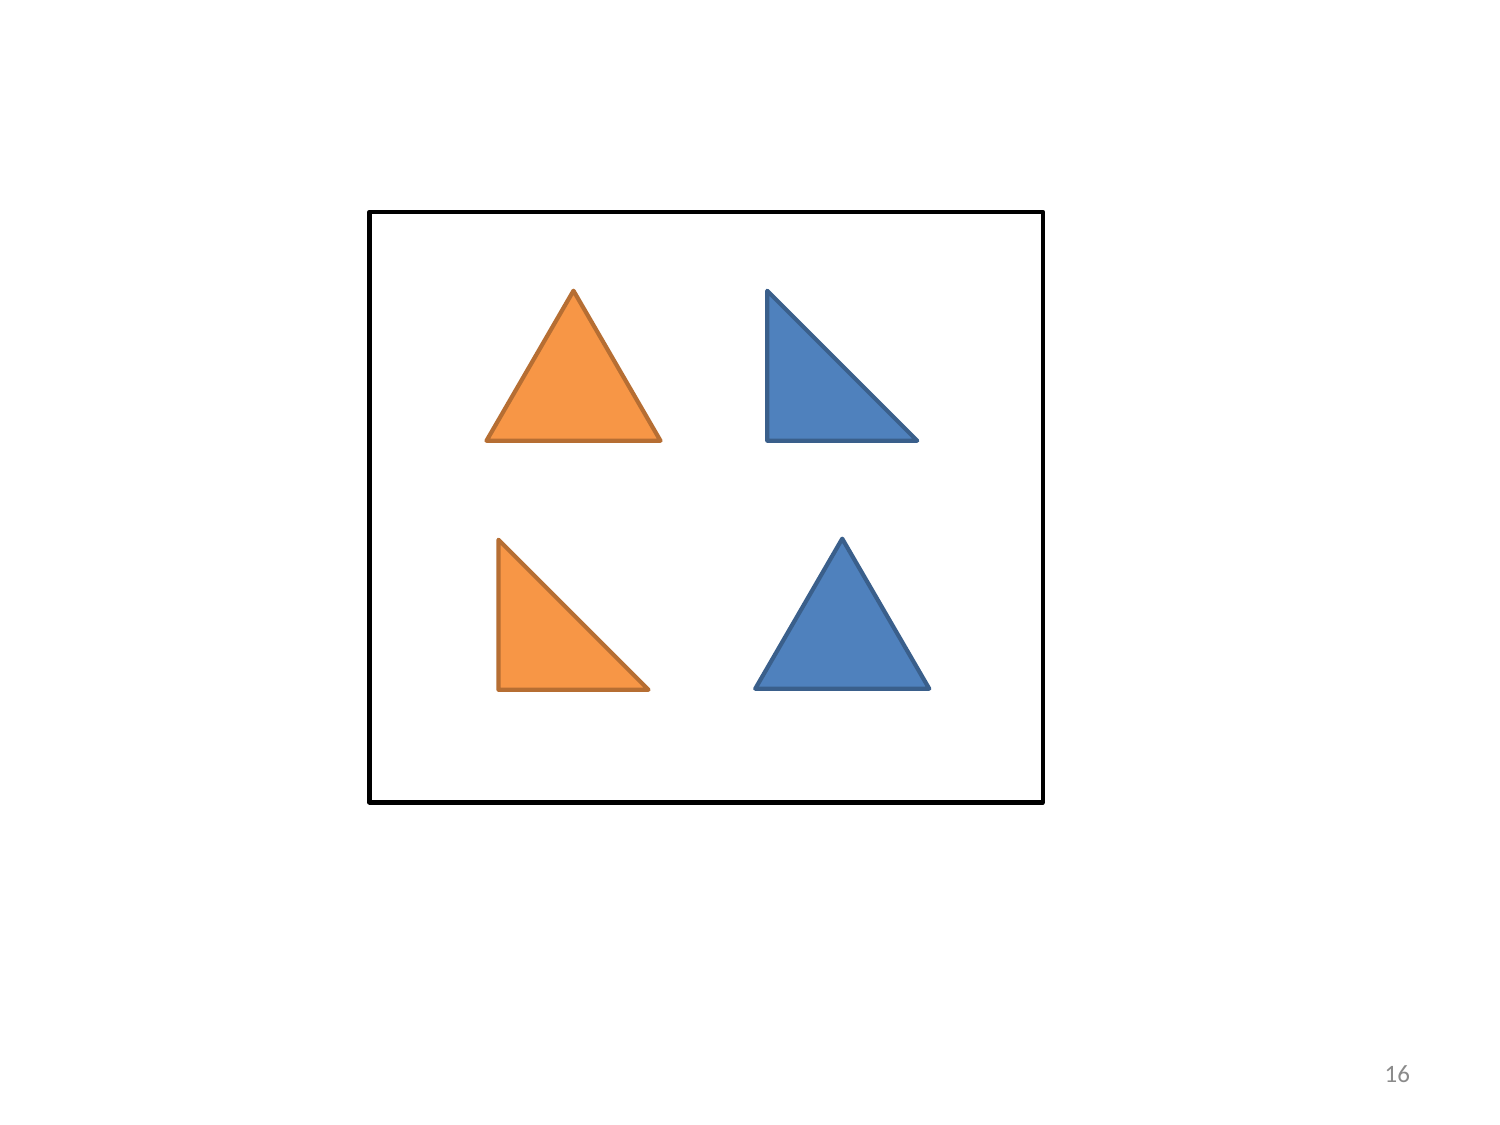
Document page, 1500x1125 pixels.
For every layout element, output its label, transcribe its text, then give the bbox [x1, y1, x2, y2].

text_box [753, 536, 932, 691]
text_box [484, 288, 663, 443]
slide_number 16 [1074, 1042, 1425, 1103]
text_box [496, 537, 651, 692]
text_box [367, 210, 1045, 805]
text_box [765, 288, 920, 443]
